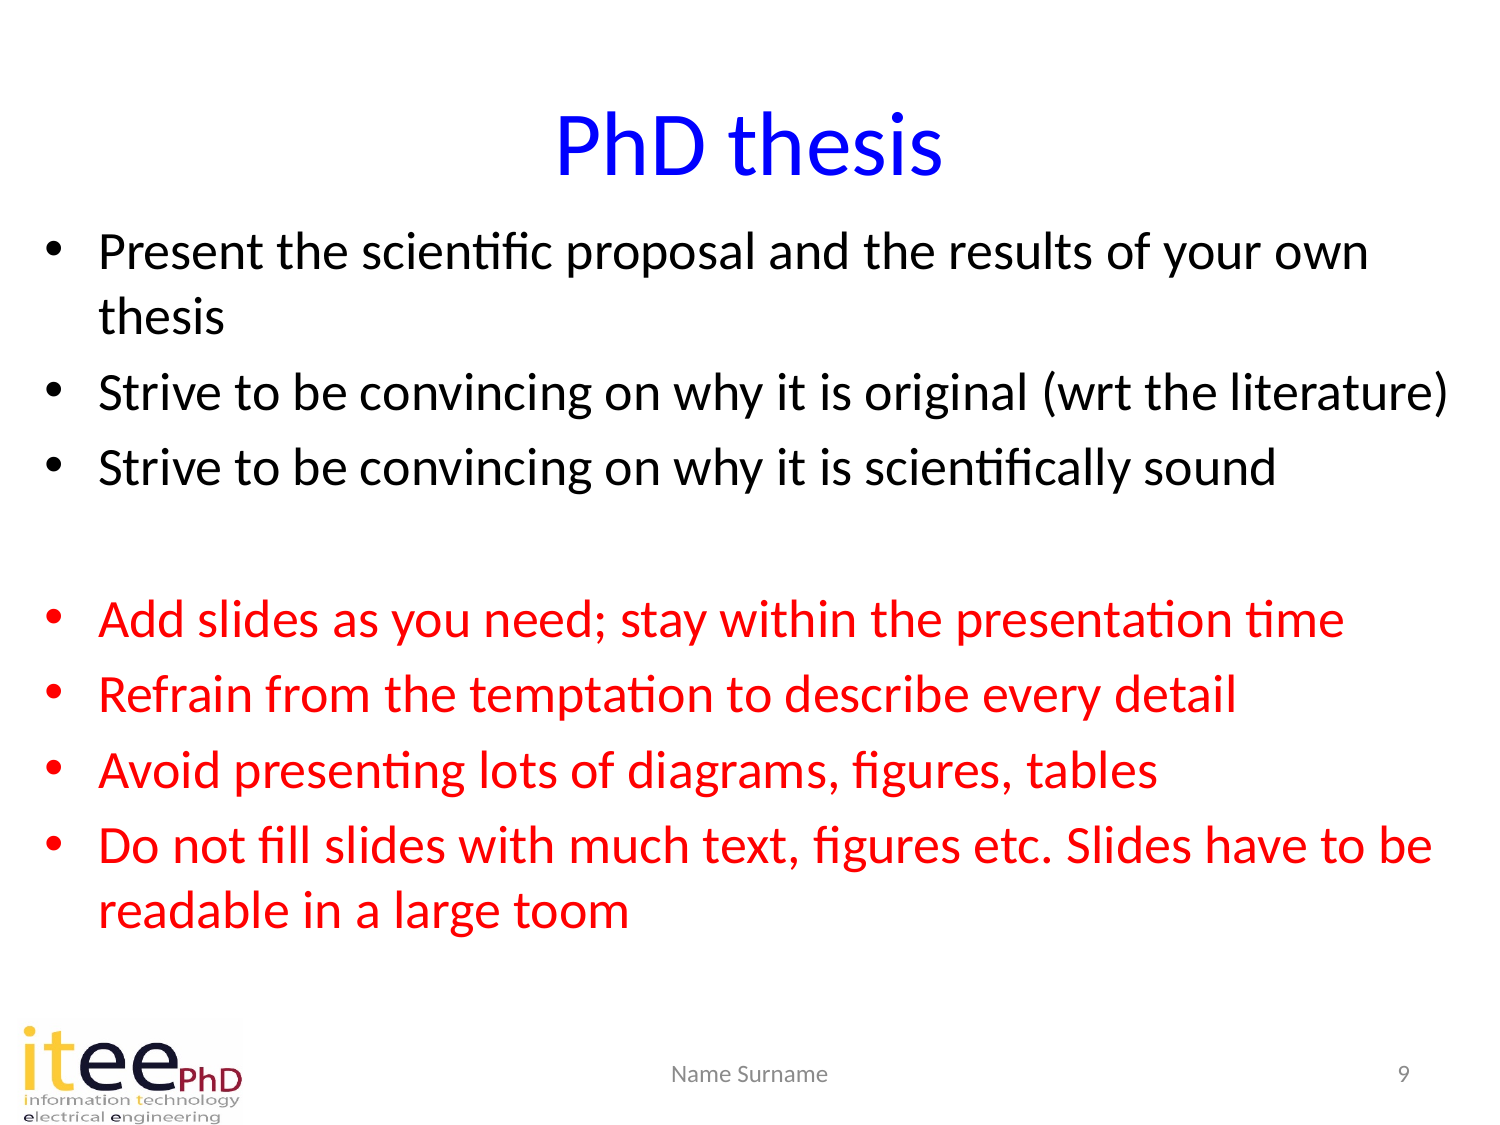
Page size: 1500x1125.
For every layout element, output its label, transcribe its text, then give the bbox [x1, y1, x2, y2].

title PhD thesis [75, 45, 1425, 208]
footer Name Surname [512, 1042, 988, 1103]
picture [17, 1018, 243, 1125]
list Present the scientific proposal and the results of your own thesis Strive to be convincing on why it is original (wrt the literature) Strive to be convincing on why it is scientifically sound Add slides as you need; stay within the presentation time Refrain from the temptation to describe every detail Avoid presenting lots of diagrams, figures, tables Do not fill slides with much text, figures etc. Slides have to be readable in a large toom [29, 208, 1500, 951]
slide_number 9 [1074, 1042, 1425, 1103]
